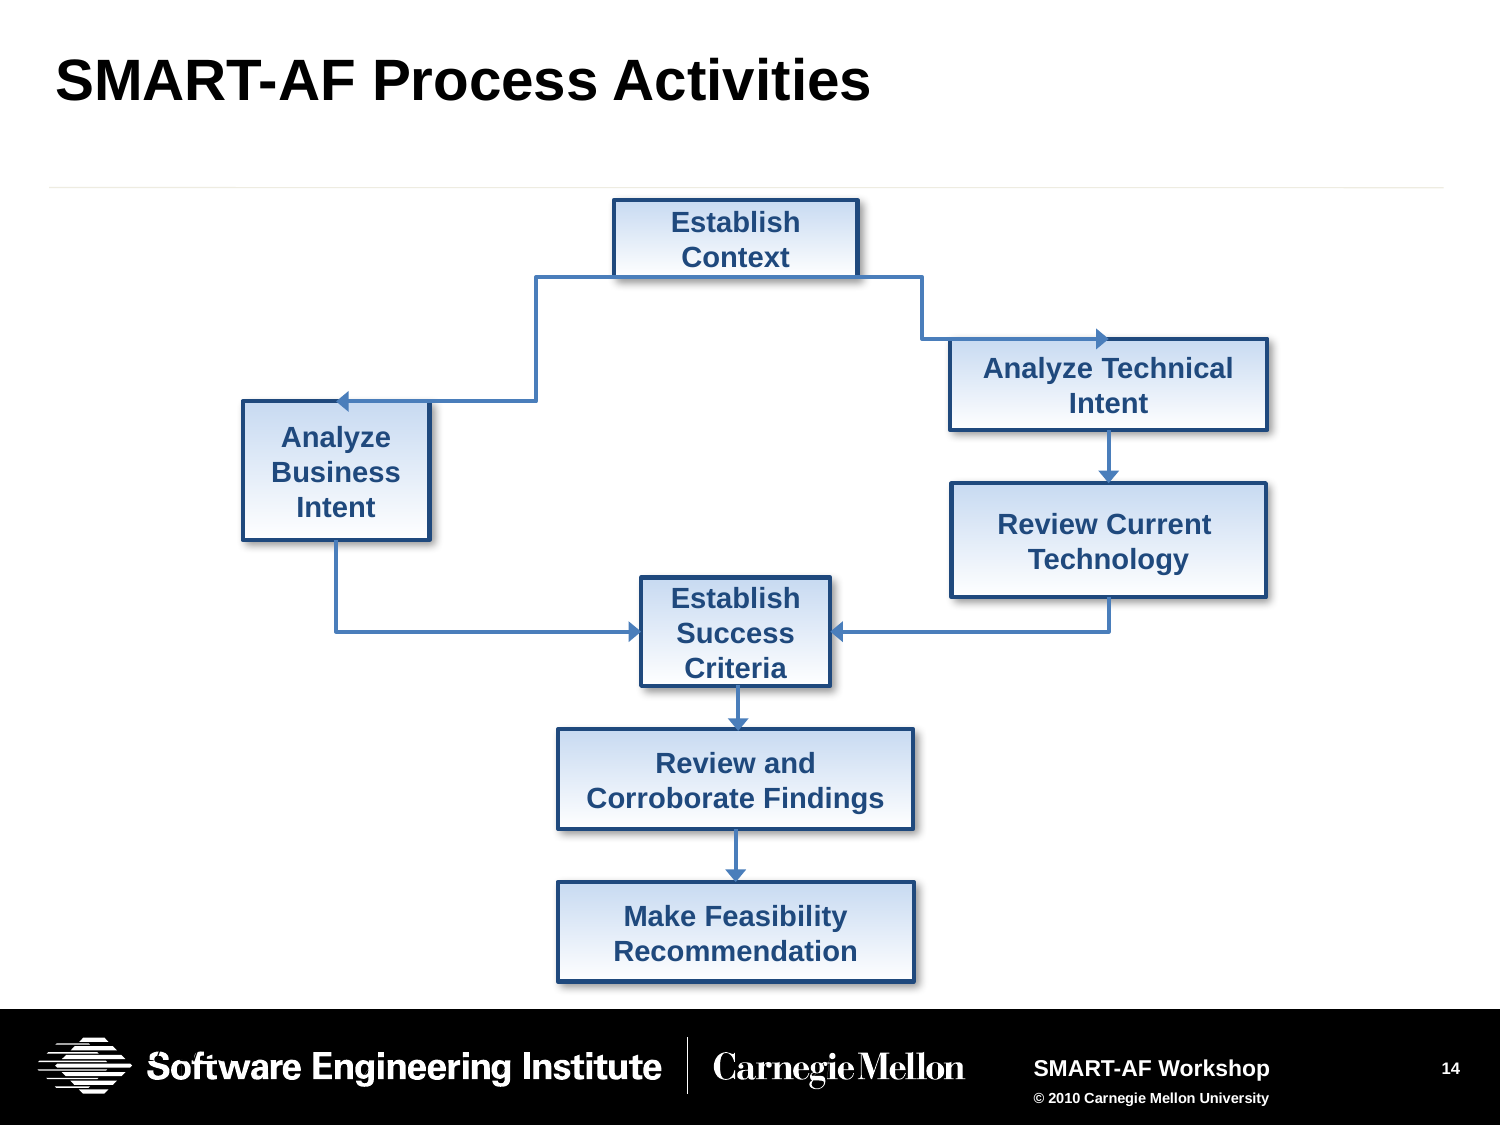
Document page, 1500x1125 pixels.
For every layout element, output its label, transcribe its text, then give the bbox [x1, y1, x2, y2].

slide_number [112, 1024, 426, 1101]
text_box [242, 199, 1268, 982]
title SMART-AF Process Activities [55, 49, 1451, 114]
